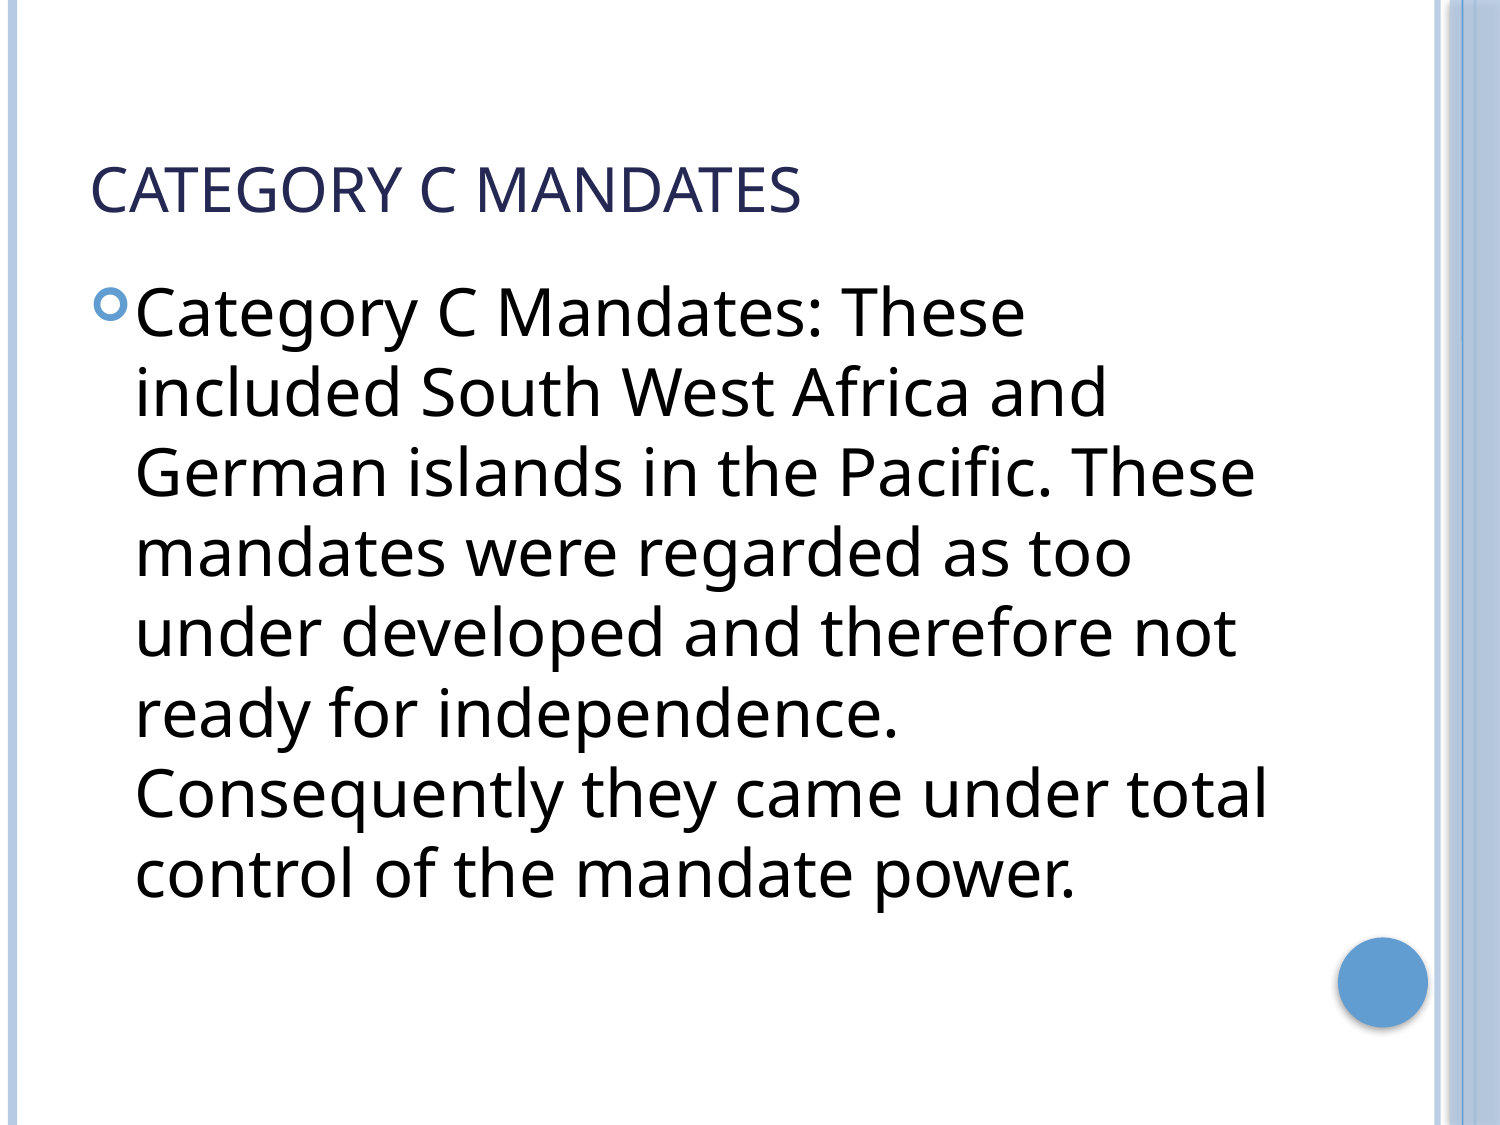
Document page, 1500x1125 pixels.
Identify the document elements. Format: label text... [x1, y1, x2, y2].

title Category C Mandates [75, 45, 1300, 233]
list Category C Mandates: These included South West Africa and German islands in the Pacific. These mandates were regarded as too under developed and therefore not ready for independence. Consequently they came under total control of the mandate power. [75, 262, 1300, 1062]
